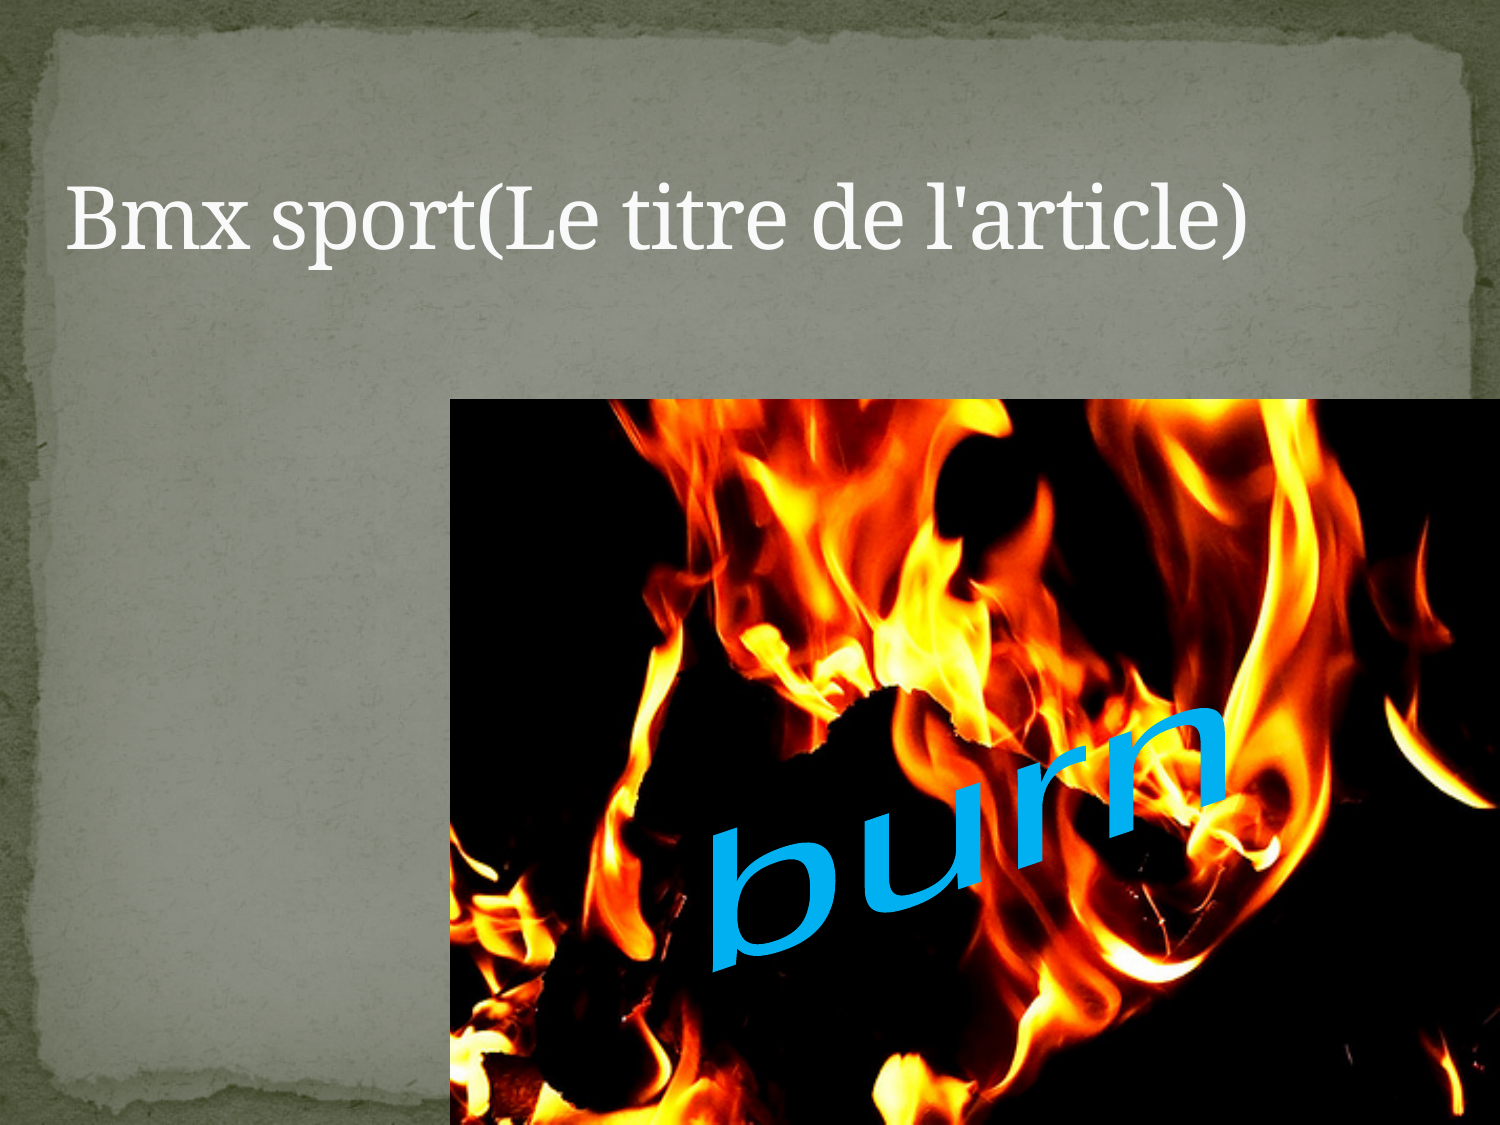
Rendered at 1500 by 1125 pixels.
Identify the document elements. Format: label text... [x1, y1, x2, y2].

picture [450, 399, 1500, 1125]
title Bmx sport(Le titre de l'article) [49, 74, 1438, 275]
